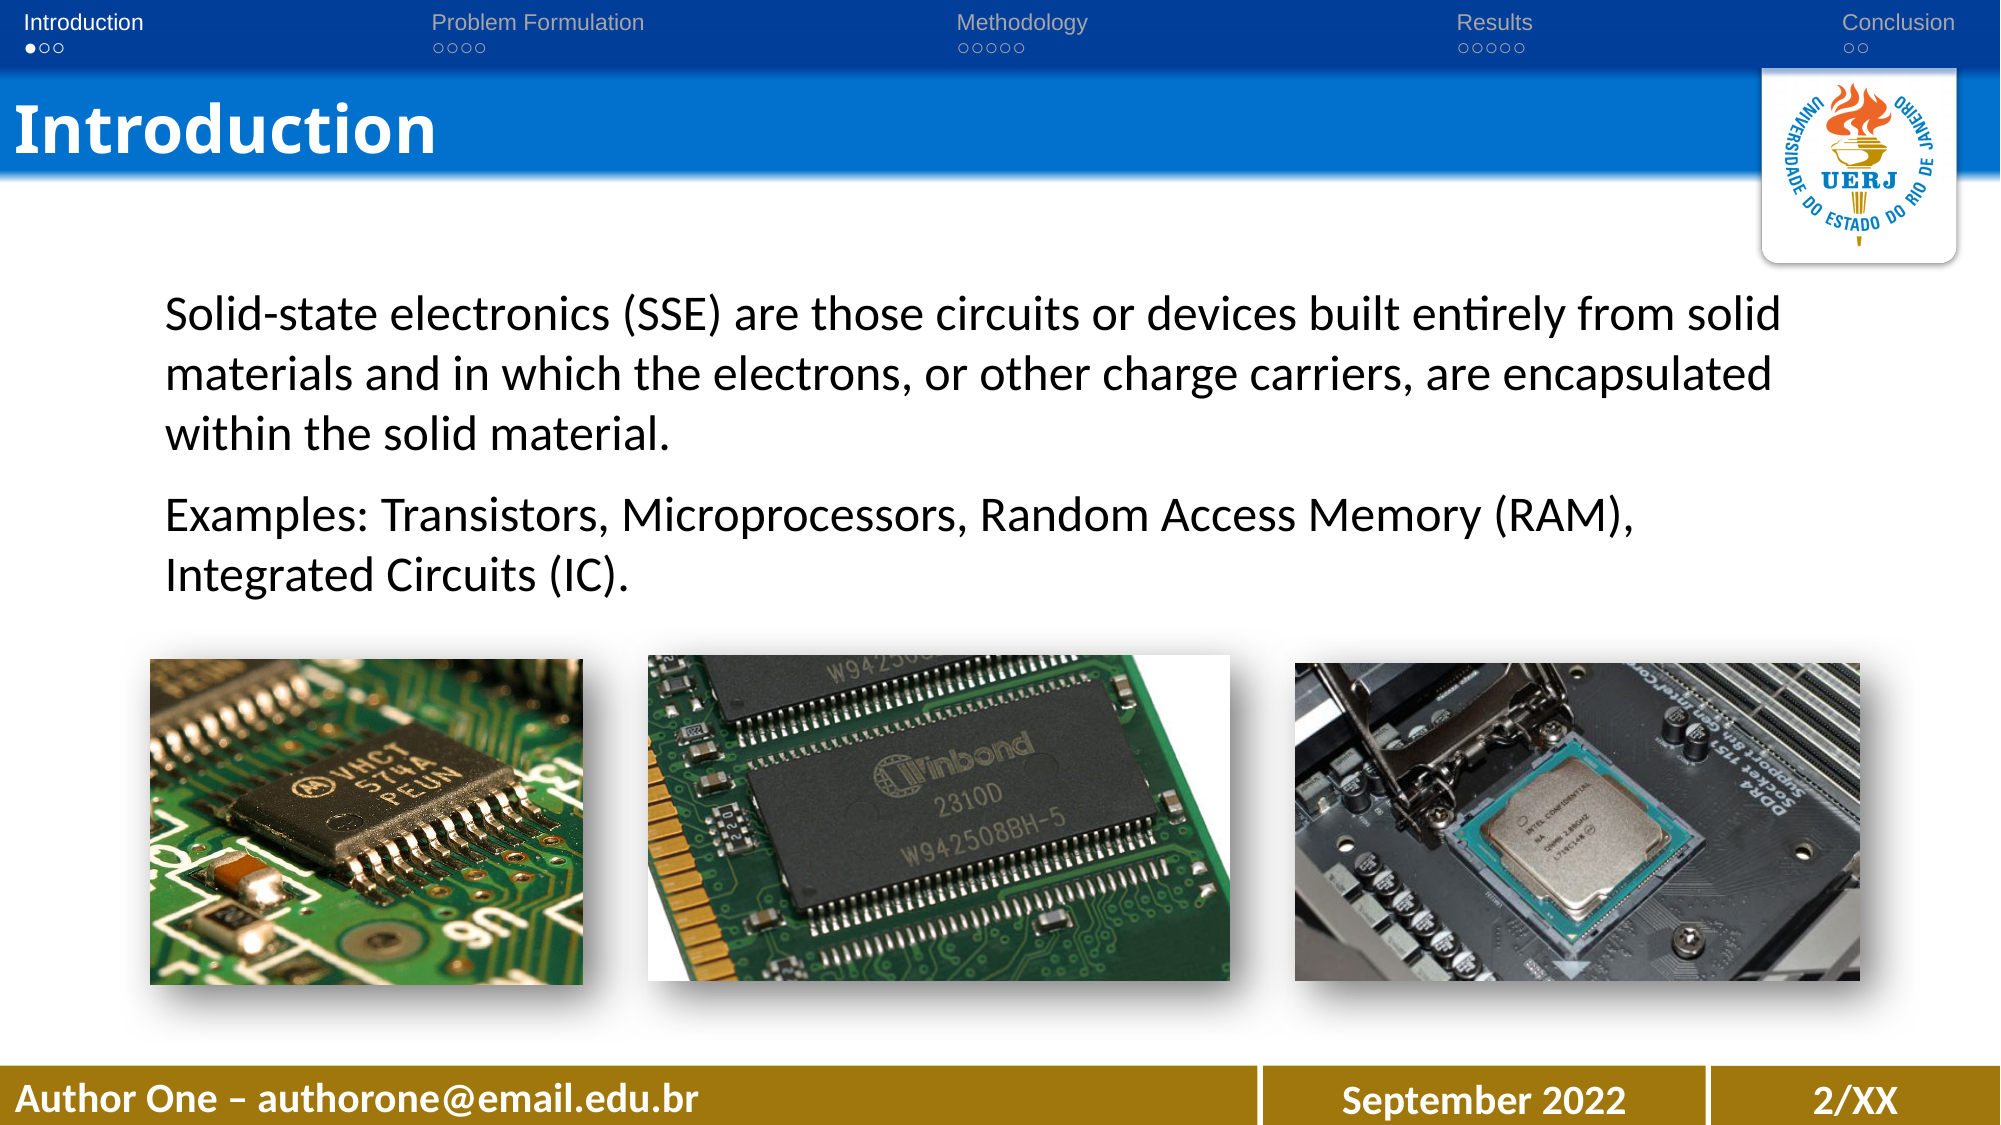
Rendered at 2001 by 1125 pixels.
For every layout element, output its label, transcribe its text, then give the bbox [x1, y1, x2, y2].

picture [648, 655, 1230, 981]
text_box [0, 1065, 2000, 1125]
picture [149, 659, 583, 985]
picture [1295, 663, 1860, 981]
text_box Solid-state electronics (SSE) are those circuits or devices built entirely from solid materials and in which the electrons, or other charge carriers, are encapsulated within the solid material. Examples: Transistors, Microprocessors, Random Access Memory (RAM), Integrated Circuits (IC). [149, 273, 1854, 609]
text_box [0, 0, 2000, 273]
